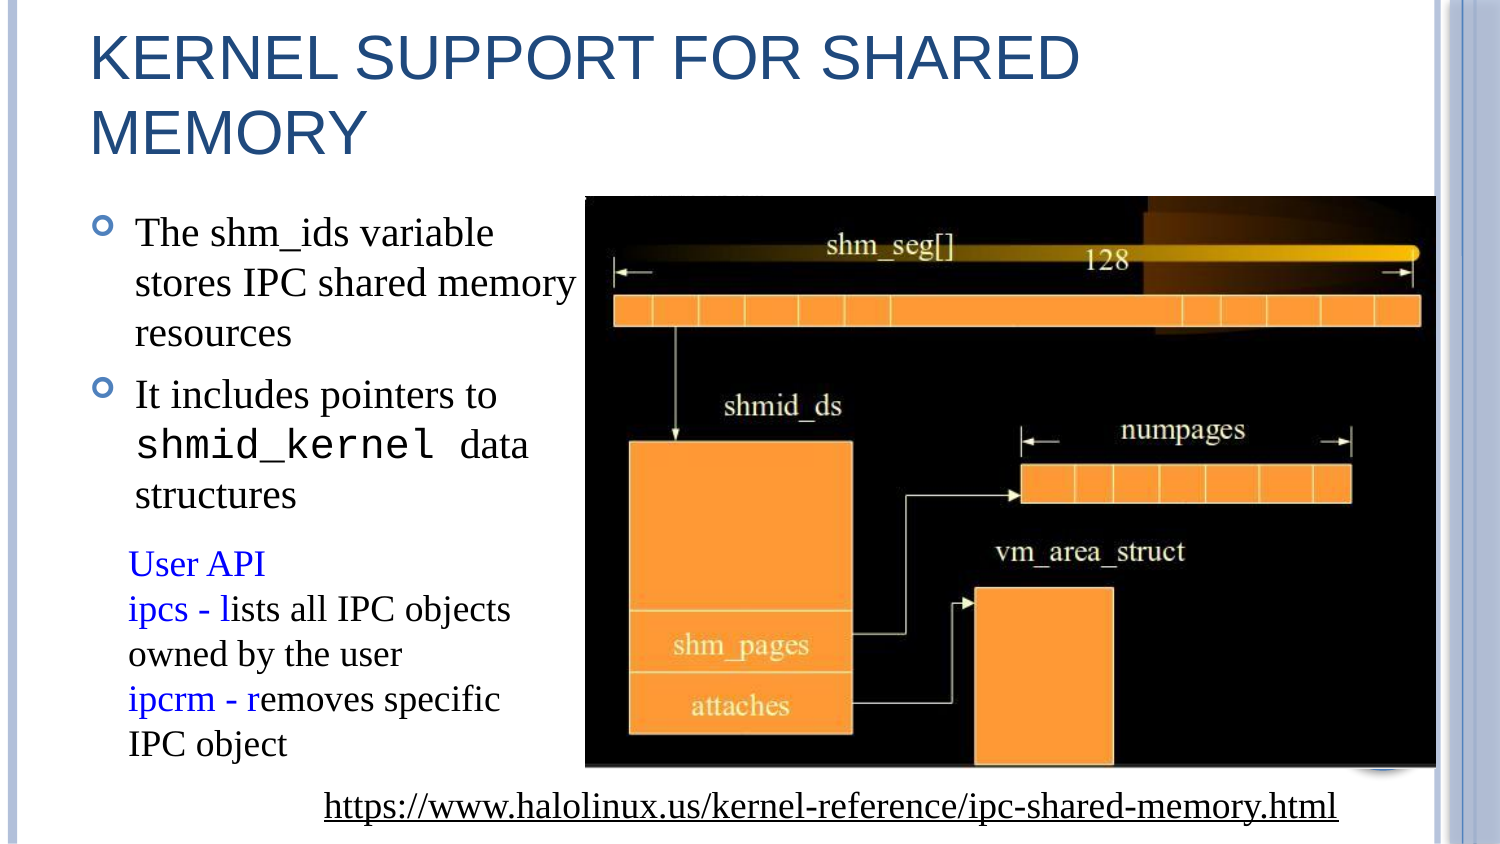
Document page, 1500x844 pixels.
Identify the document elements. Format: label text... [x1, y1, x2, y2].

text_box https://www.halolinux.us/kernel-reference/ipc-shared-memory.html [309, 773, 1410, 833]
title Kernel Support for Shared Memory [75, 33, 1300, 175]
picture [584, 195, 1437, 770]
list The shm_ids variable stores IPC shared memory resources It includes pointers to shmid_kernel data structures [75, 196, 579, 797]
text_box User API ipcs - lists all IPC objects owned by the user ipcrm - removes specific IPC object [113, 531, 570, 772]
